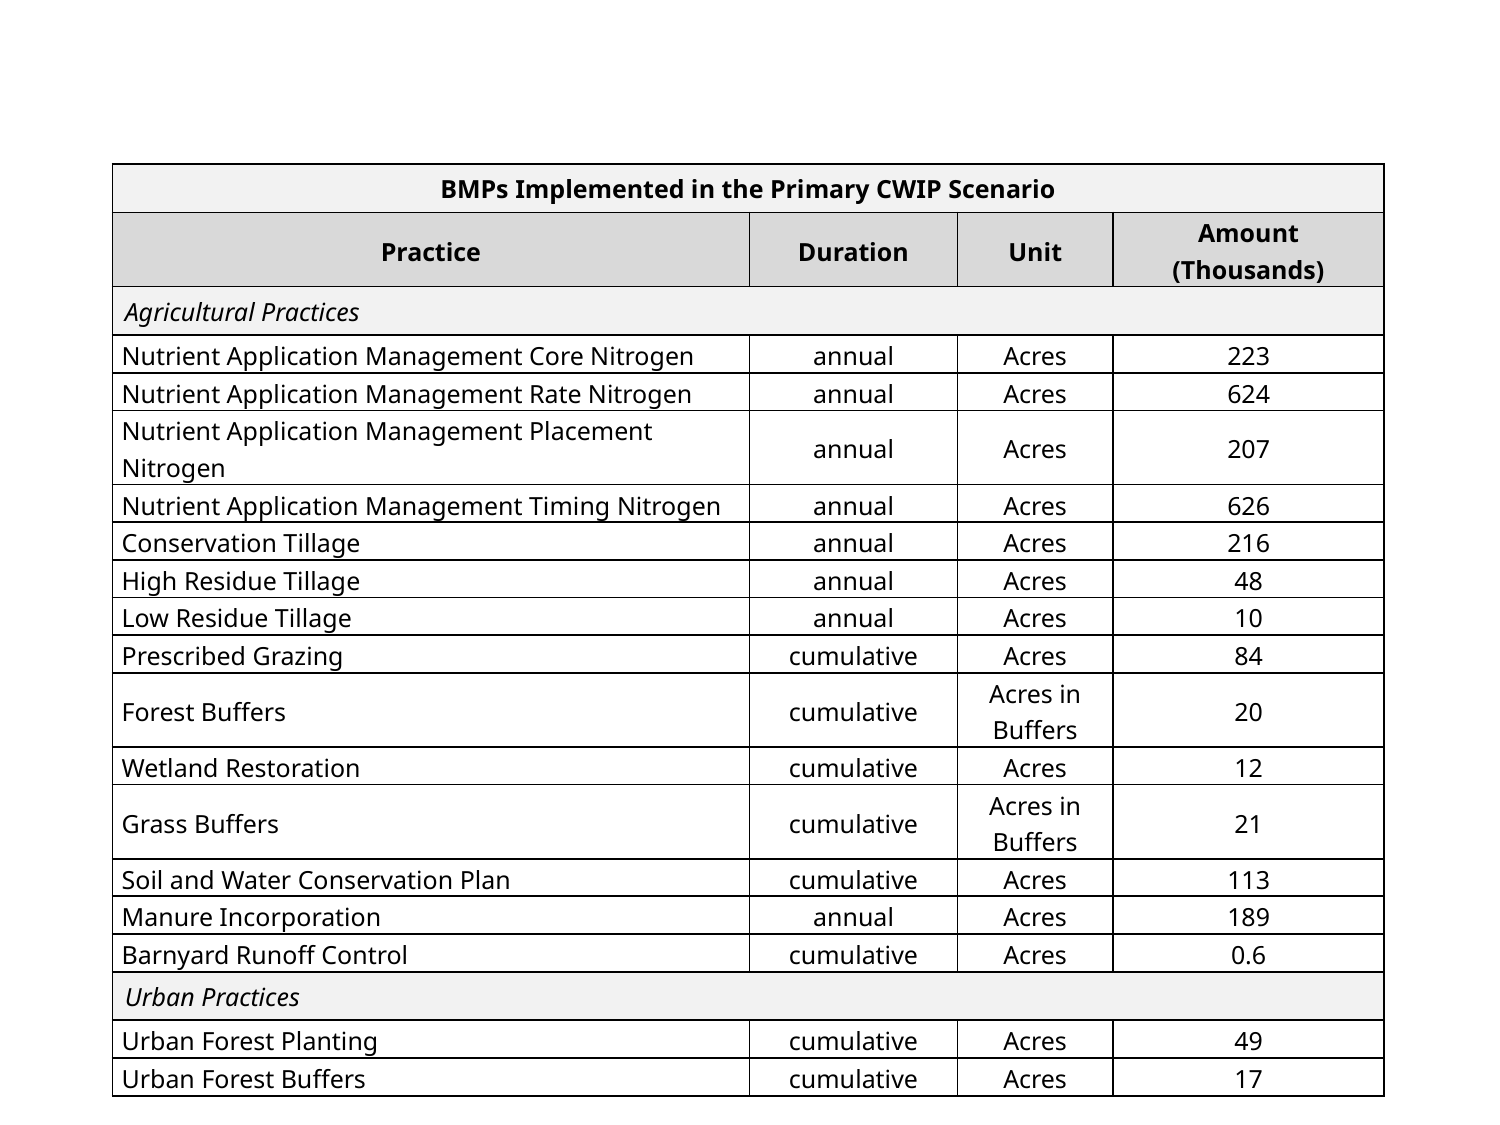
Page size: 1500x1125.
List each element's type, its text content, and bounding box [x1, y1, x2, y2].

table_cell Acres [958, 1059, 1112, 1095]
table_cell 113 [1114, 860, 1383, 895]
table_cell annual [750, 336, 957, 372]
table_cell Wetland Restoration [113, 748, 749, 784]
table_cell Nutrient Application Management Placement Nitrogen [113, 411, 749, 484]
table_cell 216 [1114, 523, 1383, 559]
table_cell Prescribed Grazing [113, 636, 749, 672]
table_cell annual [750, 374, 957, 410]
table_cell Acres [958, 485, 1112, 521]
table_cell Duration [750, 213, 957, 286]
table_cell Nutrient Application Management Core Nitrogen [113, 336, 749, 372]
table_cell Urban Forest Planting [113, 1021, 749, 1057]
table_cell Conservation Tillage [113, 523, 749, 559]
table_cell Practice [113, 213, 749, 286]
table_cell Acres [958, 935, 1112, 971]
table_cell 10 [1114, 598, 1383, 634]
table_cell cumulative [750, 1059, 957, 1095]
table_cell Barnyard Runoff Control [113, 935, 749, 971]
table_cell Amount (Thousands) [1114, 213, 1383, 286]
table_cell 20 [1114, 674, 1383, 746]
table_header BMPs Implemented in the Primary CWIP Scenario [113, 165, 1383, 212]
table_cell Acres in Buffers [958, 674, 1112, 746]
table_cell Acres [958, 523, 1112, 559]
table_cell annual [750, 523, 957, 559]
table_cell Manure Incorporation [113, 897, 749, 933]
table_cell Agricultural Practices [113, 287, 1383, 334]
table_cell Urban Practices [113, 973, 1383, 1019]
table_cell Forest Buffers [113, 674, 749, 746]
table_cell High Residue Tillage [113, 561, 749, 597]
table_cell 207 [1114, 411, 1383, 484]
table_cell cumulative [750, 860, 957, 895]
table_cell cumulative [750, 1021, 957, 1057]
table_cell Urban Forest Buffers [113, 1059, 749, 1095]
table_cell annual [750, 598, 957, 634]
table_cell cumulative [750, 935, 957, 971]
table_cell 49 [1114, 1021, 1383, 1057]
table_cell Soil and Water Conservation Plan [113, 860, 749, 895]
table_cell 189 [1114, 897, 1383, 933]
table_cell Nutrient Application Management Timing Nitrogen [113, 485, 749, 521]
table_cell Acres [958, 860, 1112, 895]
table_cell Nutrient Application Management Rate Nitrogen [113, 374, 749, 410]
table_cell 626 [1114, 485, 1383, 521]
table_cell cumulative [750, 636, 957, 672]
table_cell Low Residue Tillage [113, 598, 749, 634]
table_cell cumulative [750, 785, 957, 858]
table_cell 48 [1114, 561, 1383, 597]
table_cell annual [750, 897, 957, 933]
table_cell Acres [958, 897, 1112, 933]
table_cell Acres [958, 1021, 1112, 1057]
table_cell 624 [1114, 374, 1383, 410]
table_cell 84 [1114, 636, 1383, 672]
table_cell 12 [1114, 748, 1383, 784]
table_cell cumulative [750, 748, 957, 784]
table_cell Acres [958, 636, 1112, 672]
table_cell annual [750, 411, 957, 484]
table_cell annual [750, 485, 957, 521]
table_cell Grass Buffers [113, 785, 749, 858]
table_cell Unit [958, 213, 1112, 286]
table_cell cumulative [750, 674, 957, 746]
table_cell 223 [1114, 336, 1383, 372]
table_cell 21 [1114, 785, 1383, 858]
table_cell 0.6 [1114, 935, 1383, 971]
table_cell Acres [958, 411, 1112, 484]
table_cell Acres [958, 748, 1112, 784]
table_cell Acres [958, 336, 1112, 372]
table_cell Acres [958, 374, 1112, 410]
table_cell annual [750, 561, 957, 597]
table_cell Acres in Buffers [958, 785, 1112, 858]
table_cell 17 [1114, 1059, 1383, 1095]
table_cell Acres [958, 561, 1112, 597]
table_cell Acres [958, 598, 1112, 634]
